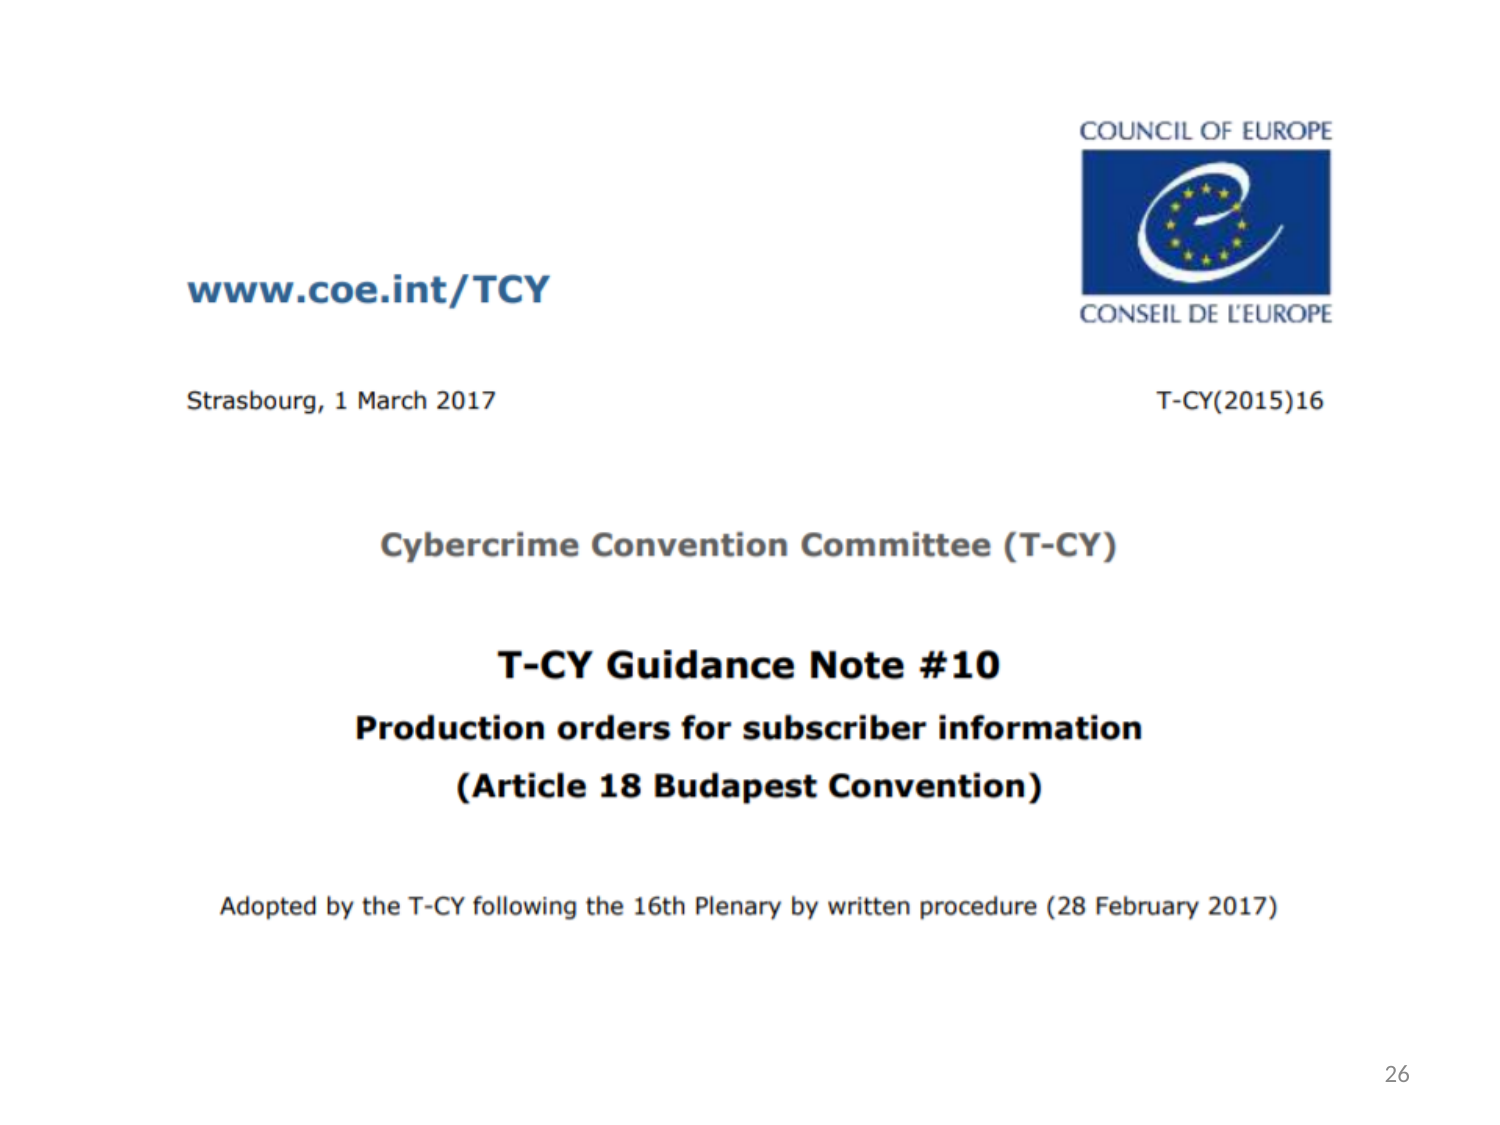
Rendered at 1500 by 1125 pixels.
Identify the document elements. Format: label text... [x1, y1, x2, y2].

picture [109, 82, 1440, 948]
slide_number 26 [1074, 1042, 1425, 1103]
